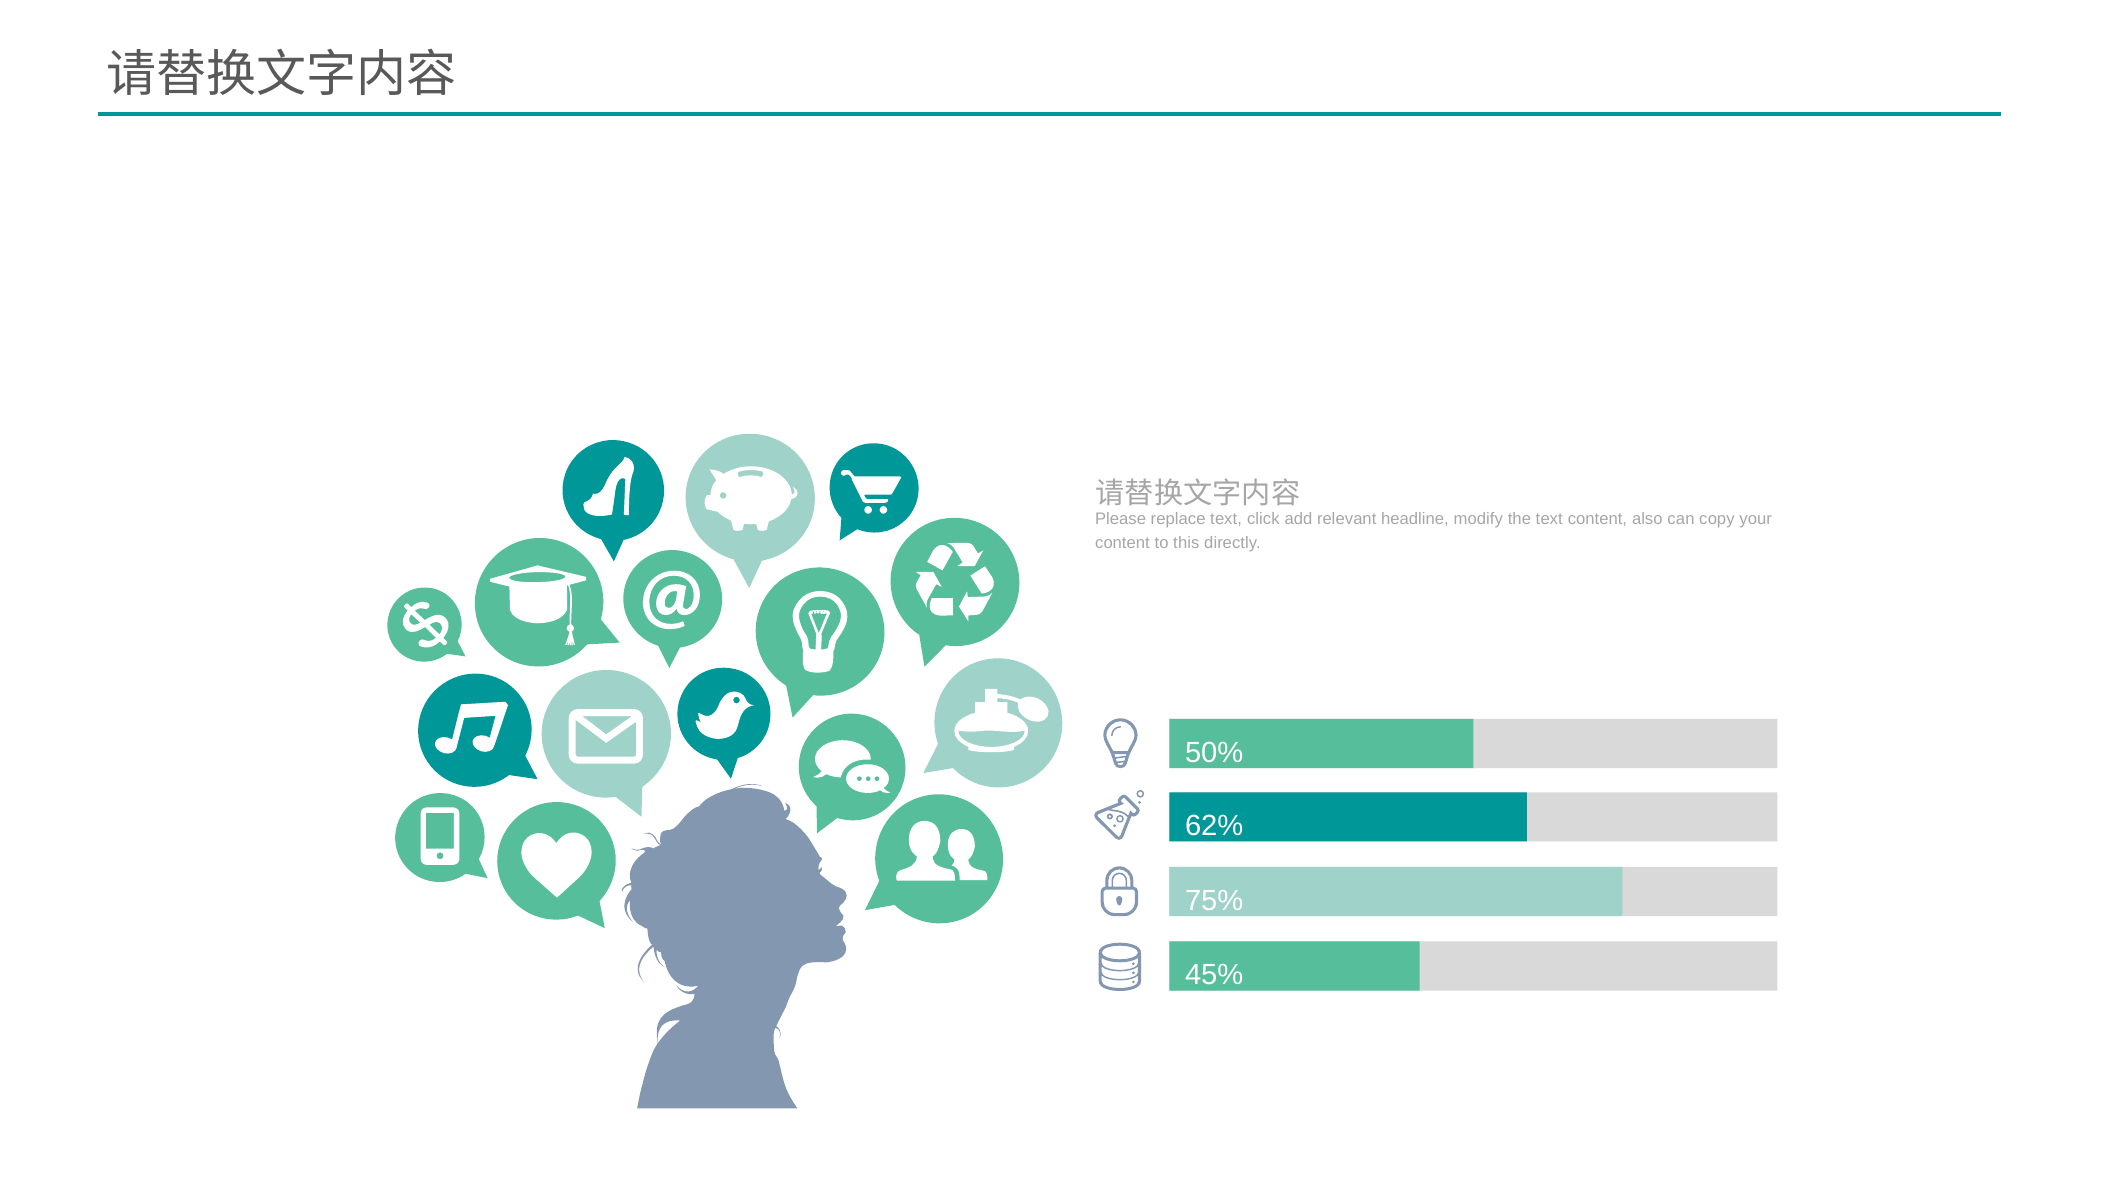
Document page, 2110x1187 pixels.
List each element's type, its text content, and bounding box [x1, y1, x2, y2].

text_box [1527, 791, 1778, 843]
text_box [1094, 789, 1145, 840]
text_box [382, 425, 1070, 1109]
text_box 请替换文字内容 [1095, 467, 1301, 503]
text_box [1166, 717, 1474, 775]
text_box [1420, 940, 1778, 992]
text_box [1474, 718, 1778, 769]
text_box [1166, 865, 1623, 923]
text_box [1100, 866, 1139, 917]
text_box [1166, 790, 1527, 848]
text_box 请替换文字内容 [90, 33, 542, 93]
text_box [1623, 866, 1778, 917]
text_box Please replace text, click add relevant headline, modify the text content, also can copy your content to this directly. [1095, 503, 1778, 552]
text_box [1103, 718, 1138, 769]
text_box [1166, 939, 1420, 997]
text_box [1098, 942, 1142, 992]
